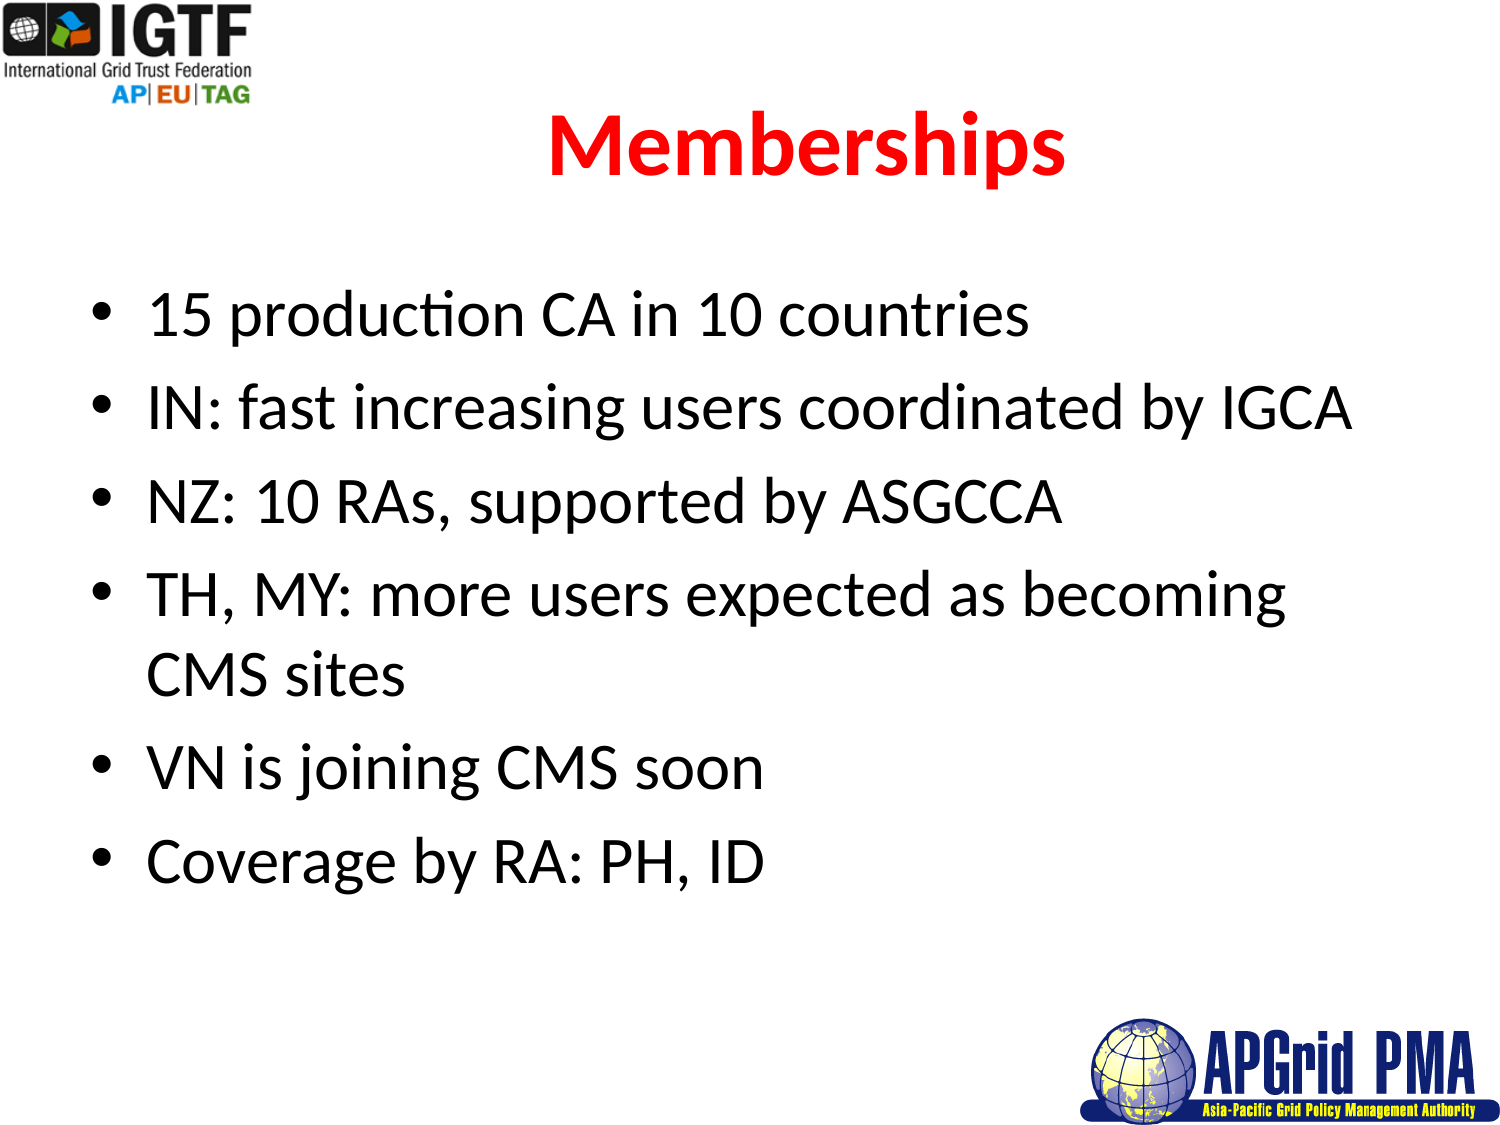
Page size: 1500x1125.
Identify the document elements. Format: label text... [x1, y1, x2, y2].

picture [0, 0, 254, 108]
title Memberships [188, 45, 1425, 233]
picture [1080, 1018, 1500, 1125]
list 15 production CA in 10 countries IN: fast increasing users coordinated by IGCA NZ: 10 RAs, supported by ASGCCA TH, MY: more users expected as becoming CMS sites VN is joining CMS soon Coverage by RA: PH, ID [75, 262, 1425, 1005]
